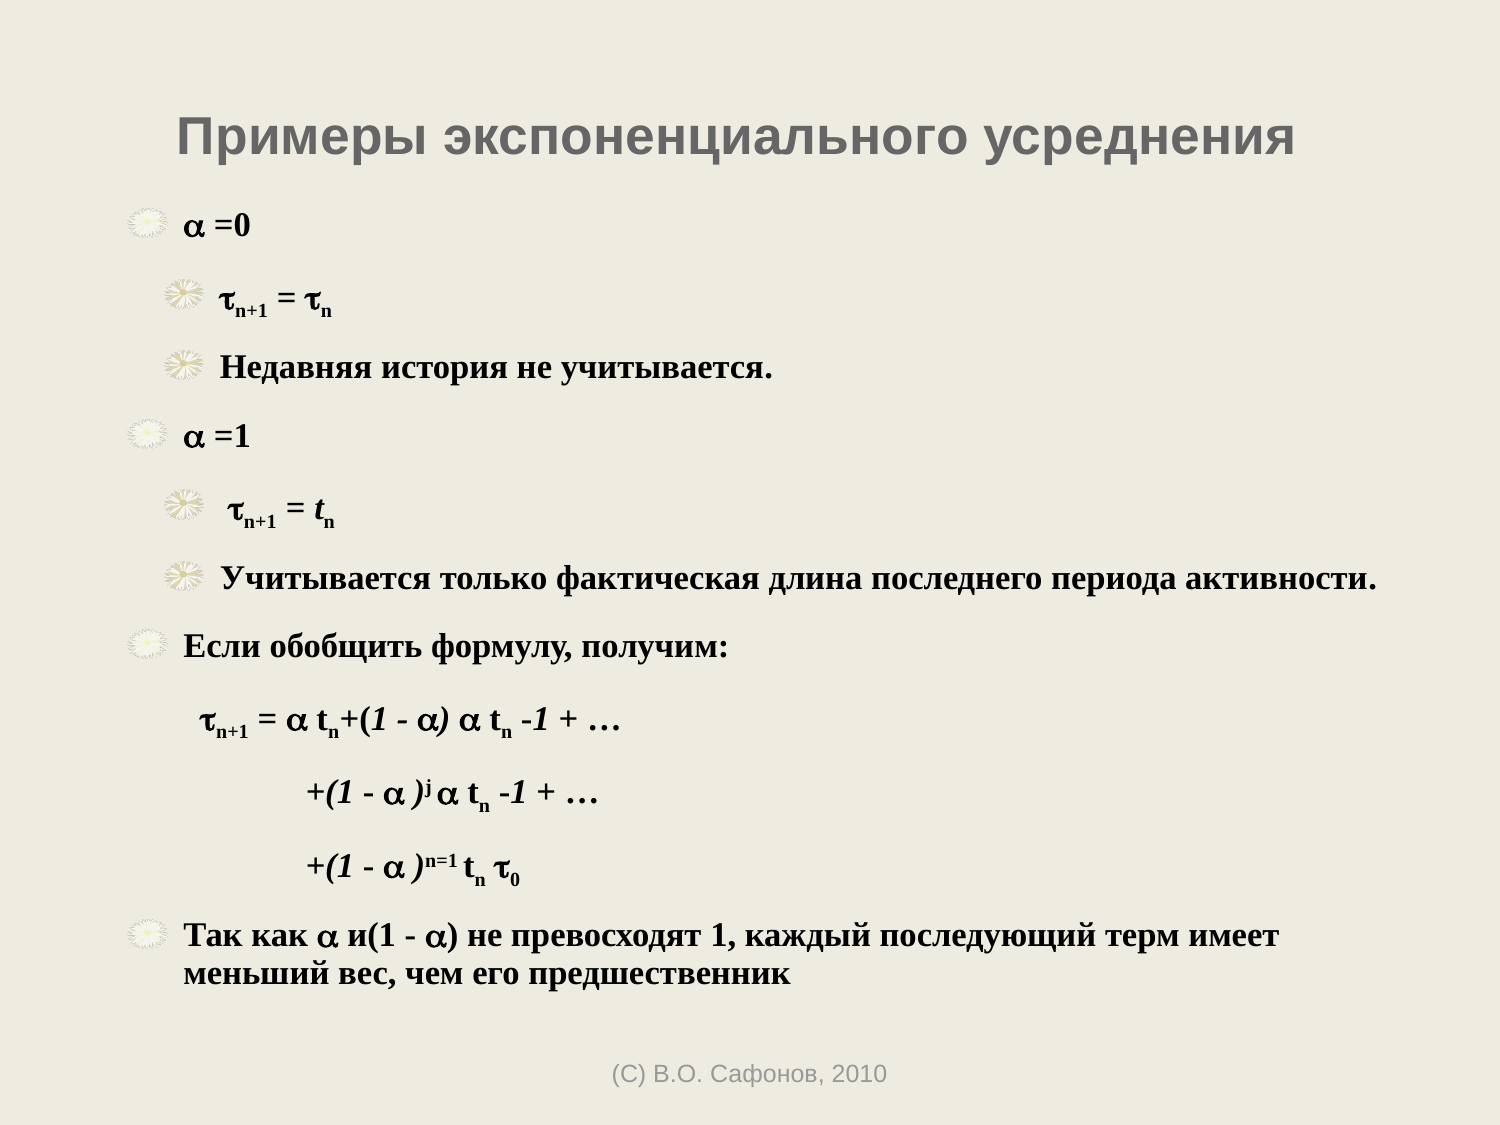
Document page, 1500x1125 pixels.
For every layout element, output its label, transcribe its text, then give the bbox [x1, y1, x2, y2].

list  =0 n+1 = n Недавняя история не учитывается.  =1 n+1 = tn Учитывается только фактическая длина последнего периода активности. Если обобщить формулу, получим: n+1 =  tn+(1 - )  tn -1 + … +(1 -  )j  tn -1 + … +(1 -  )n=1 tn 0 Так как  и(1 - ) не превосходят 1, каждый последующий терм имеет меньший вес, чем его предшественник [112, 199, 1442, 1000]
picture [164, 489, 204, 520]
picture [127, 208, 168, 238]
picture [164, 350, 204, 380]
picture [127, 419, 168, 449]
picture [164, 561, 204, 591]
picture [127, 629, 168, 659]
title Примеры экспоненциального усреднения [86, 73, 1388, 193]
footer (C) В.О. Сафонов, 2010 [512, 1042, 988, 1103]
picture [127, 919, 168, 949]
picture [164, 279, 204, 309]
